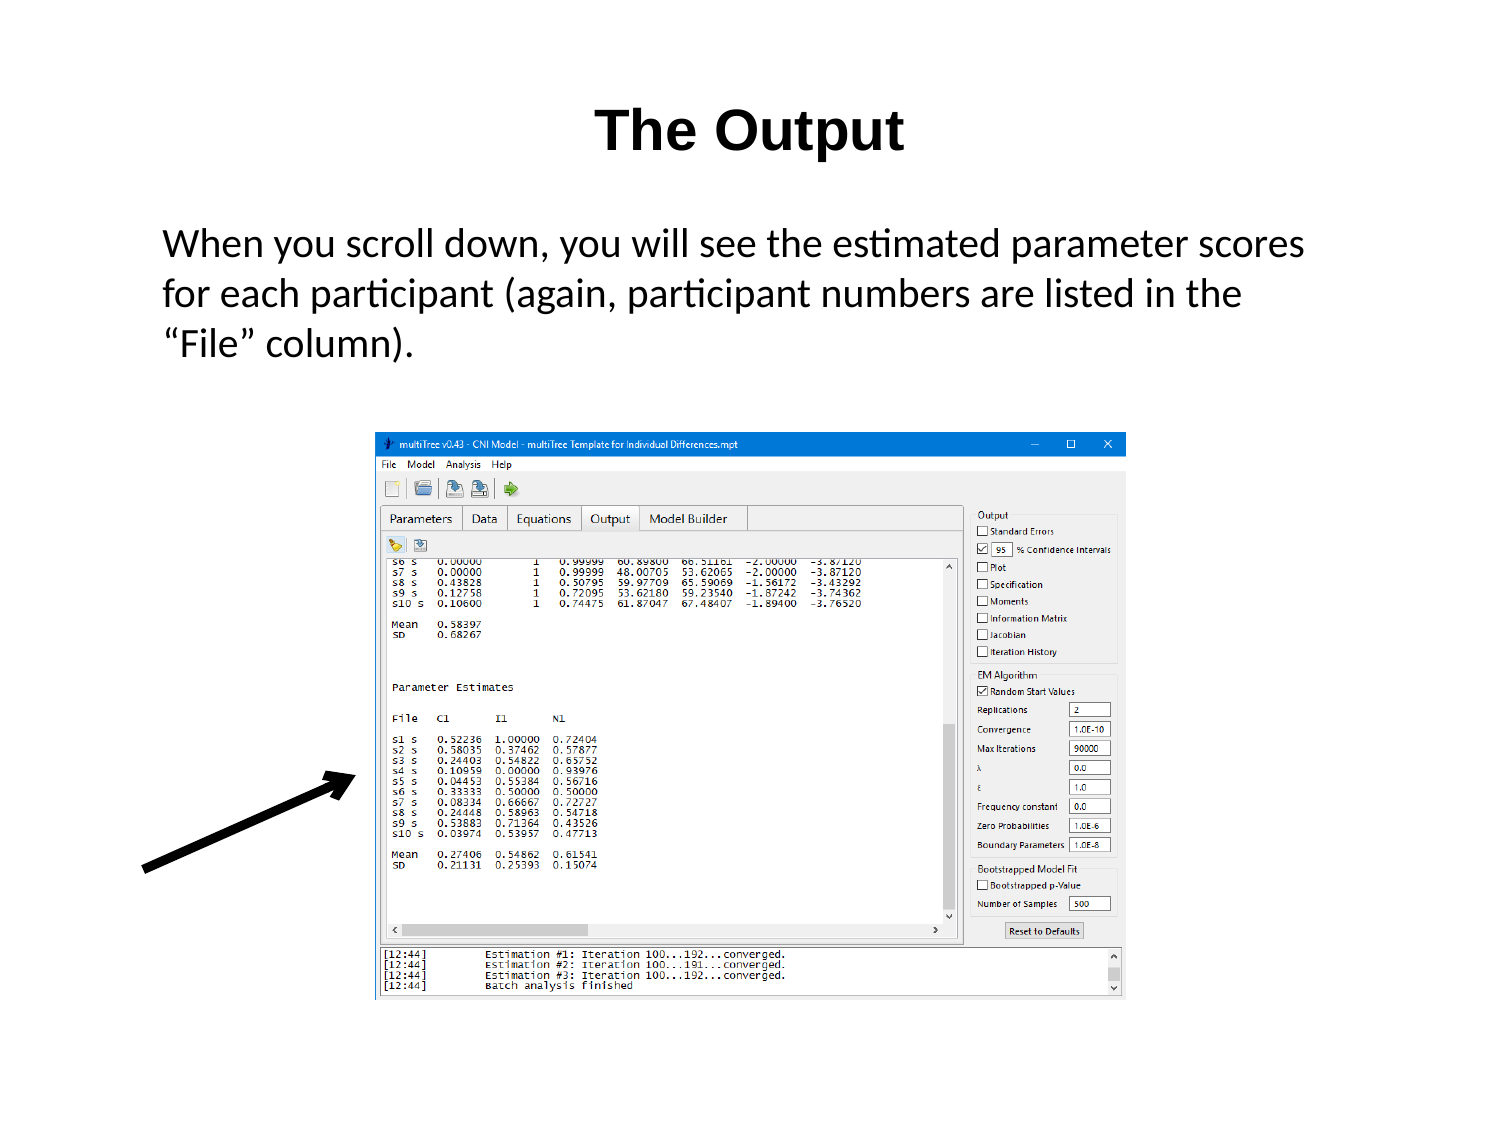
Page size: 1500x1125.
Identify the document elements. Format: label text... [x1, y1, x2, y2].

picture [374, 432, 1126, 1000]
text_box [142, 774, 356, 870]
text_box When you scroll down, you will see the estimated parameter scores for each participant (again, participant numbers are listed in the “File” column). [147, 208, 1353, 373]
text_box The Output [0, 84, 1500, 185]
